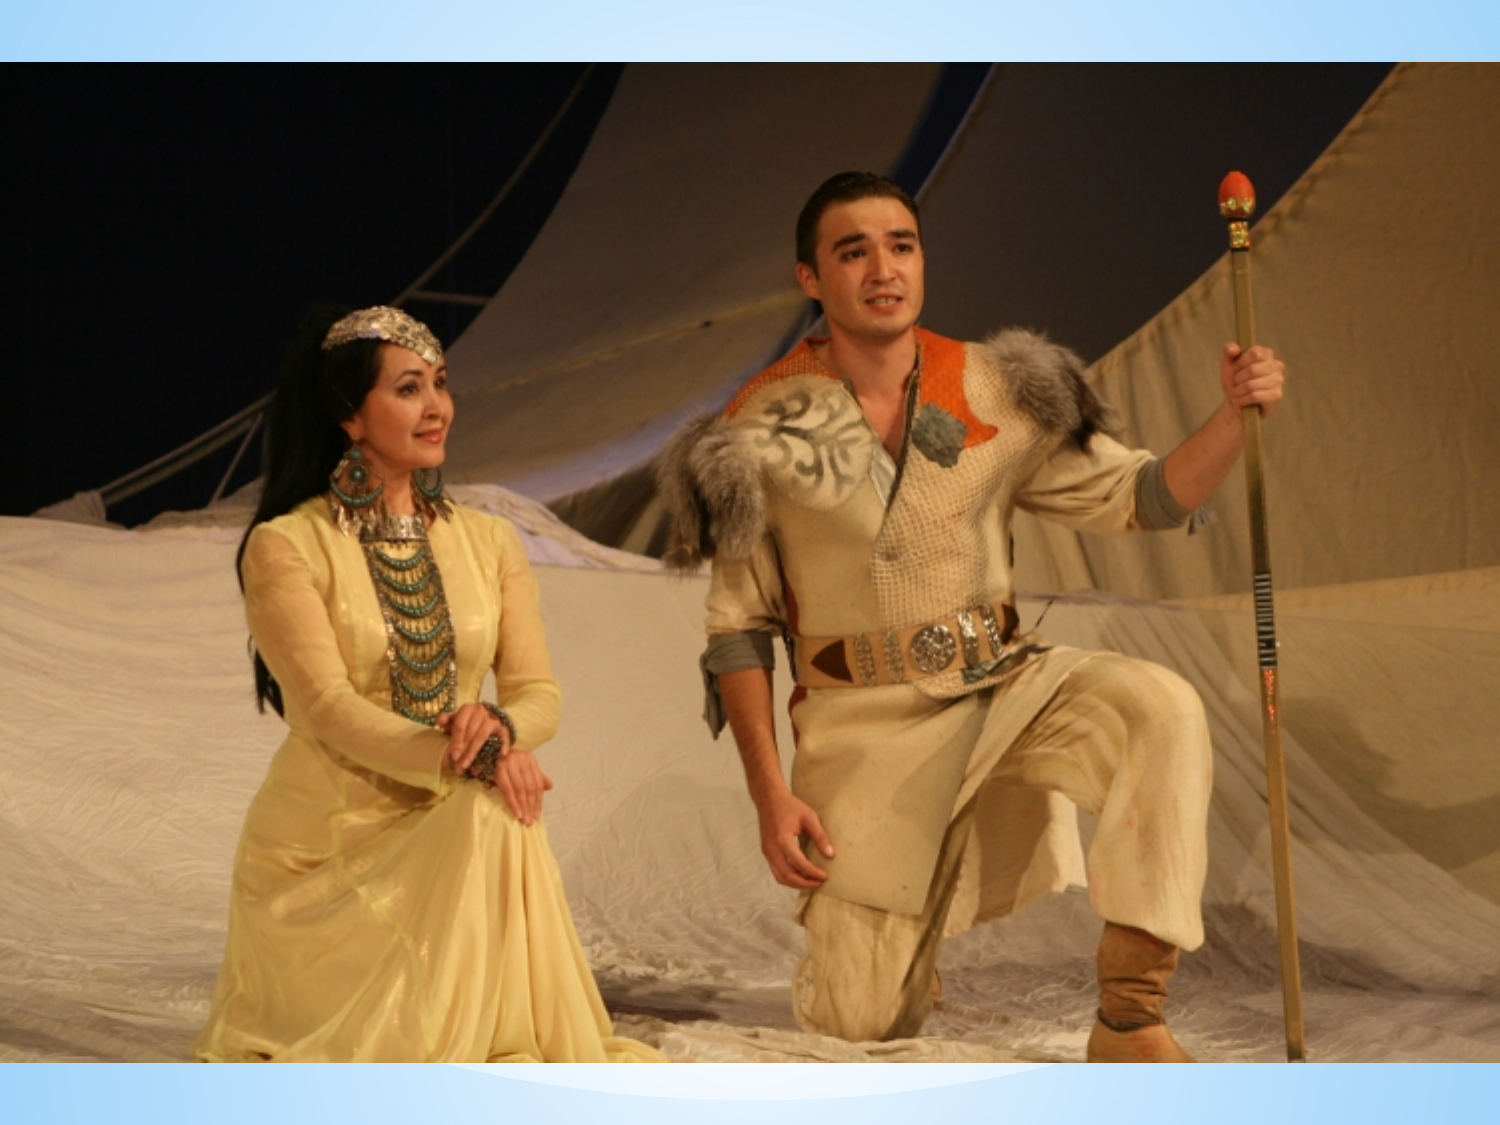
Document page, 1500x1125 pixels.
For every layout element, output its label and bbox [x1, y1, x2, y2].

picture [0, 62, 1500, 1063]
